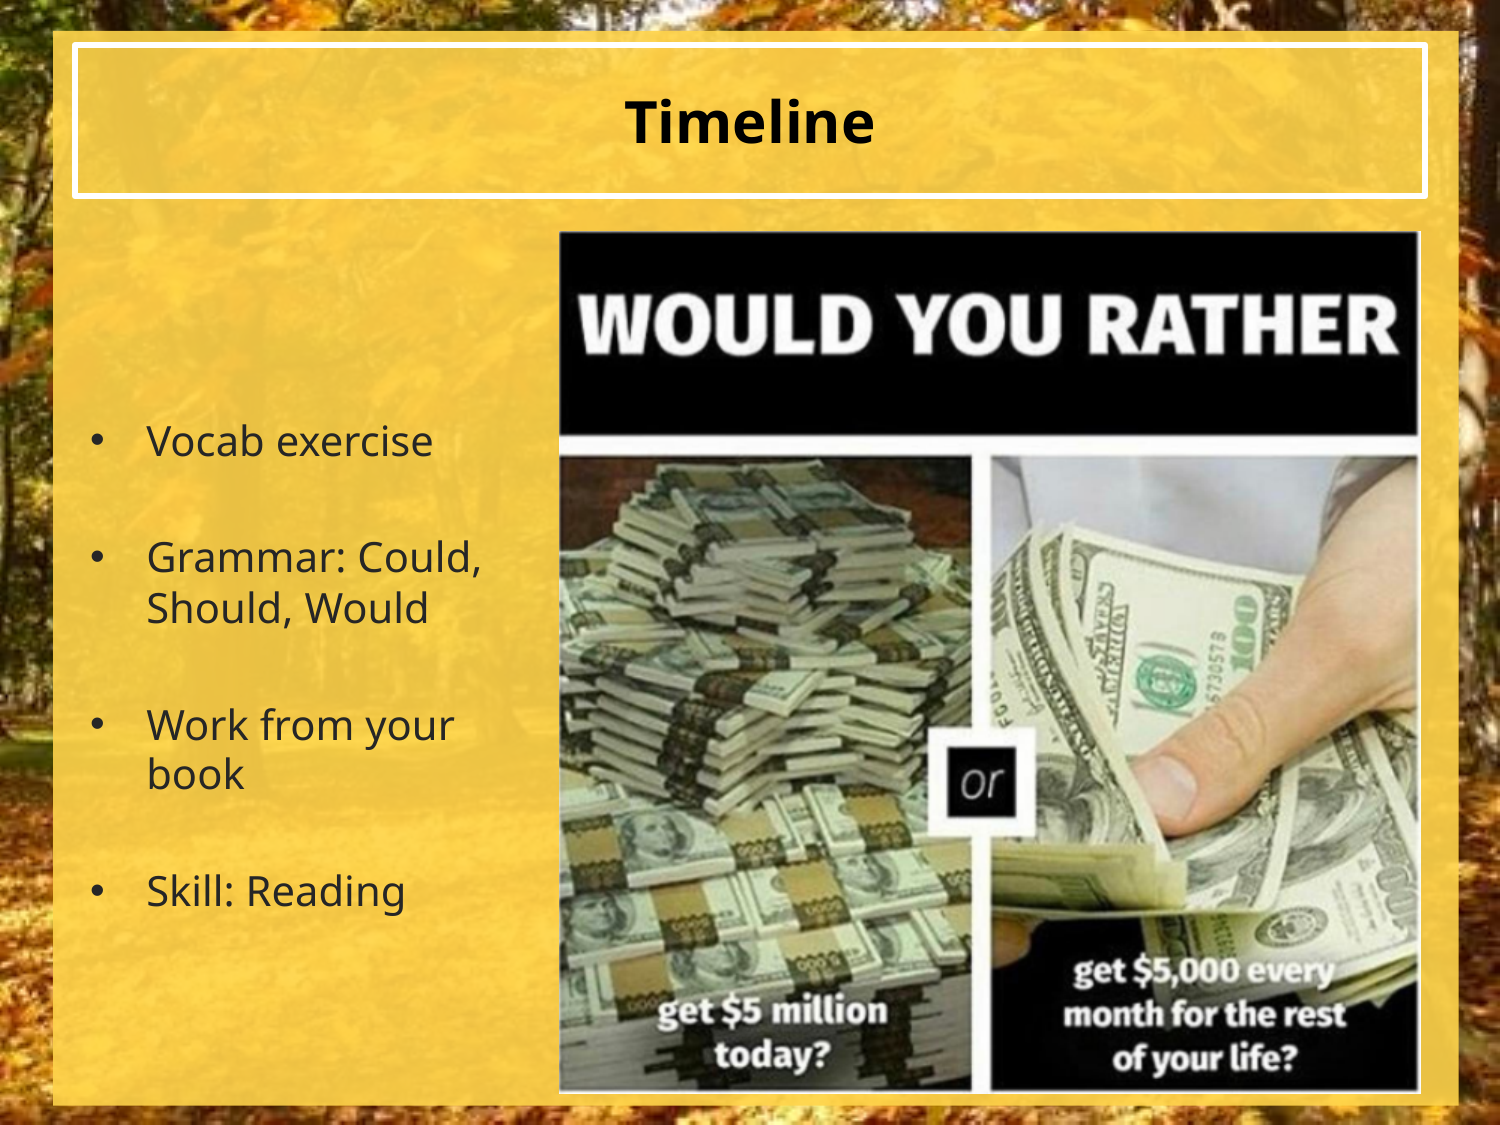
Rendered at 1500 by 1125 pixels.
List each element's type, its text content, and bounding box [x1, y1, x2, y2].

list Vocab exercise Grammar: Could, Should, Would Work from your book Skill: Reading [75, 231, 550, 1071]
picture [0, 0, 1500, 1125]
title Timeline [72, 42, 1428, 199]
